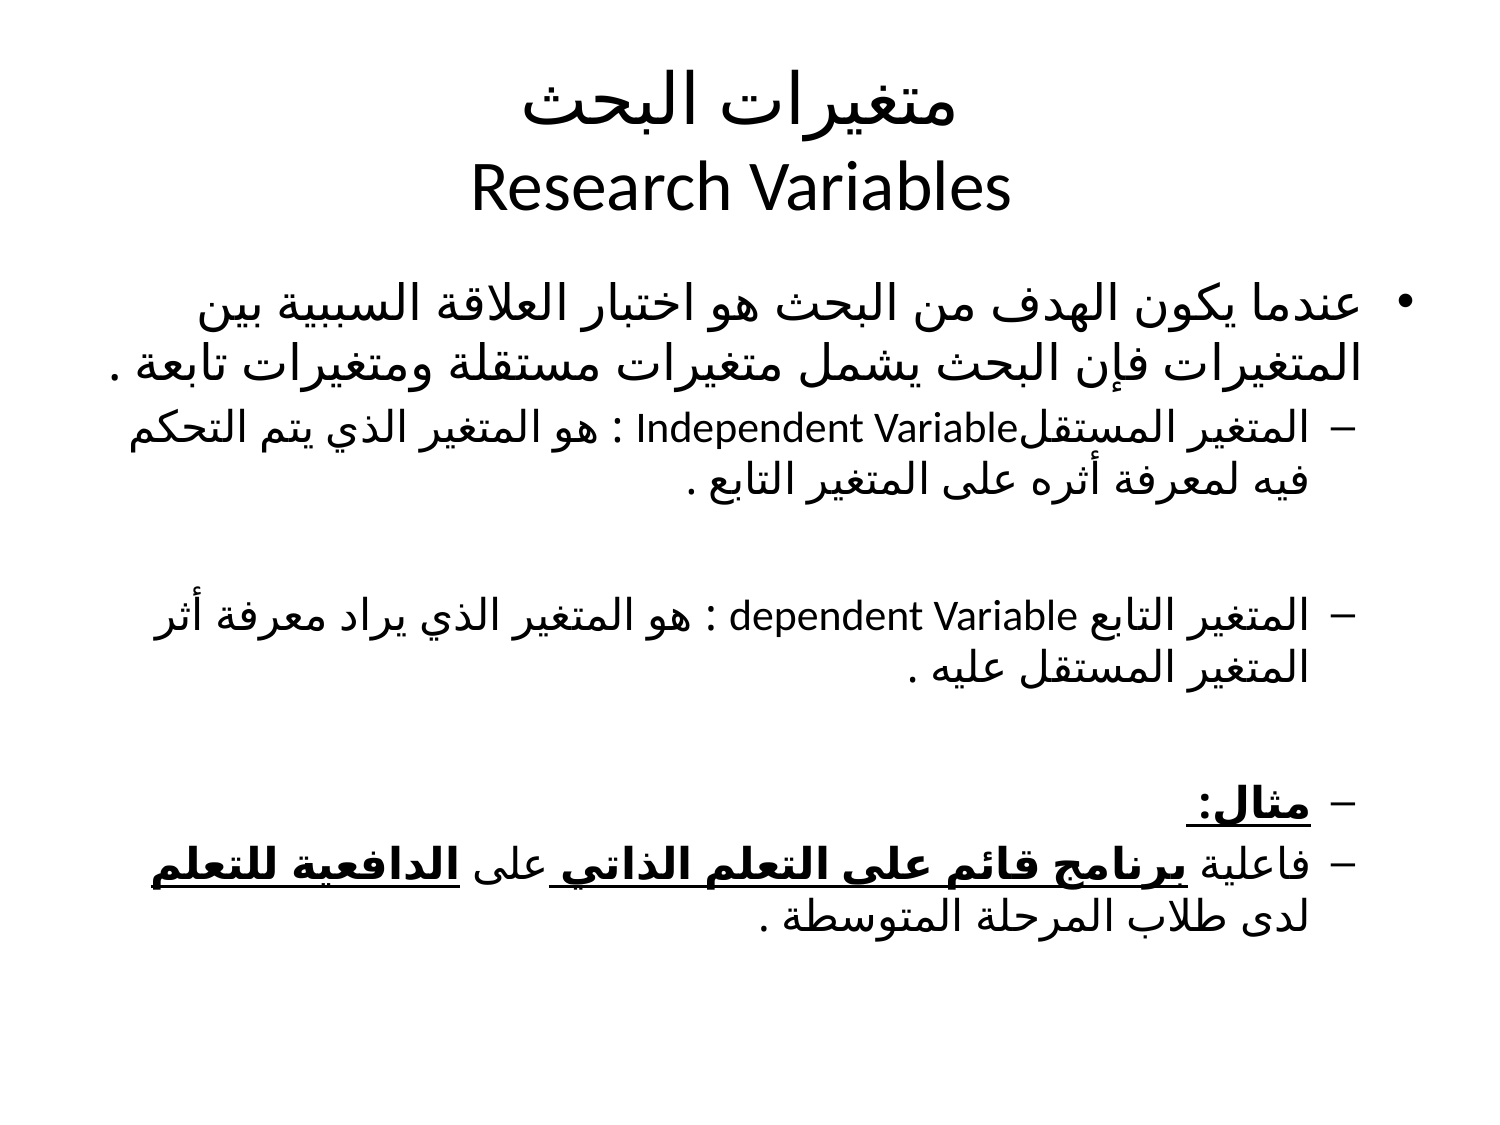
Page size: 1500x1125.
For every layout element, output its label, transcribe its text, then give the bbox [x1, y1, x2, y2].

title متغيرات البحث Research Variables [75, 45, 1425, 233]
list عندما يكون الهدف من البحث هو اختبار العلاقة السببية بين المتغيرات فإن البحث يشمل متغيرات مستقلة ومتغيرات تابعة . المتغير المستقلIndependent Variable : هو المتغير الذي يتم التحكم فيه لمعرفة أثره على المتغير التابع . المتغير التابع dependent Variable : هو المتغير الذي يراد معرفة أثر المتغير المستقل عليه . مثال: فاعلية برنامج قائم على التعلم الذاتي على الدافعية للتعلم لدى طلاب المرحلة المتوسطة . [75, 262, 1425, 1005]
